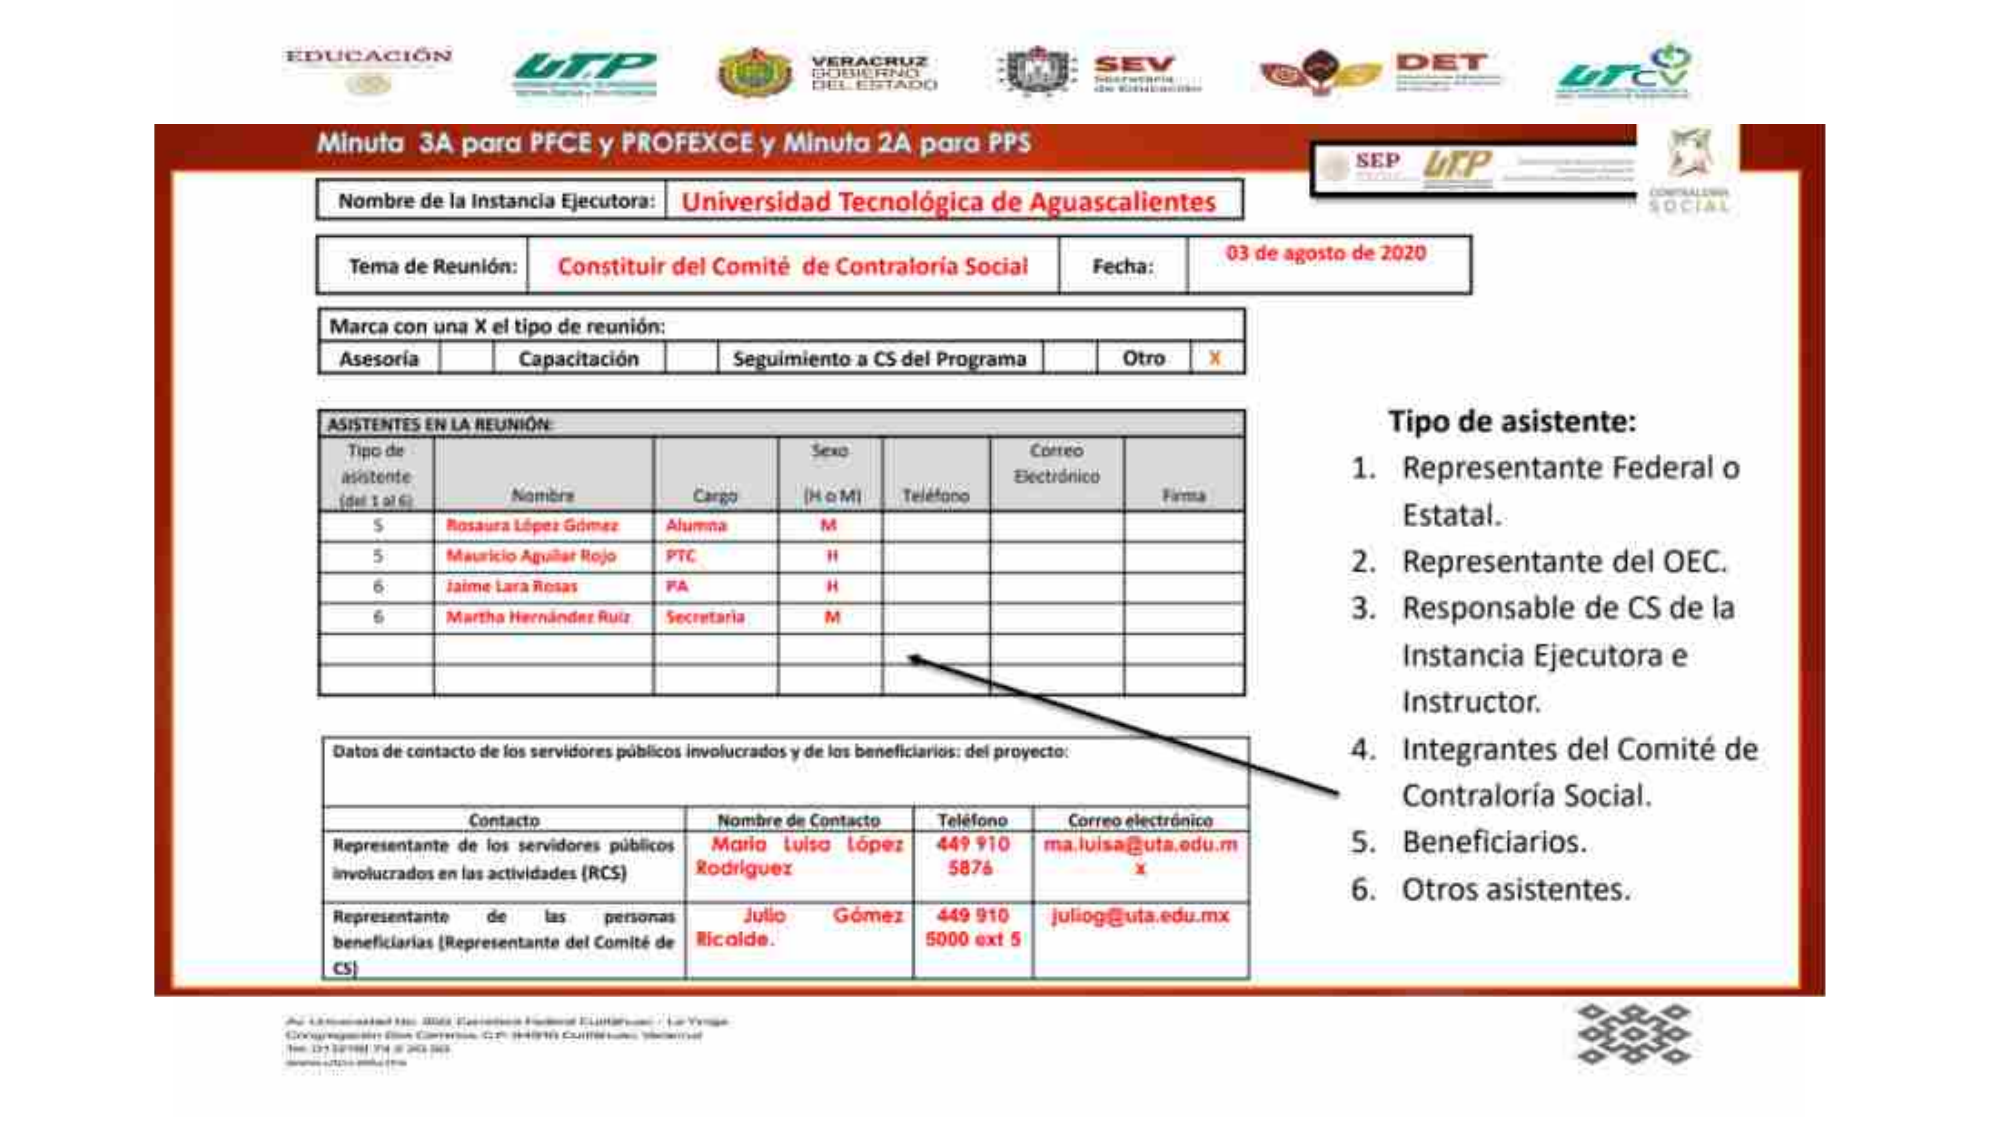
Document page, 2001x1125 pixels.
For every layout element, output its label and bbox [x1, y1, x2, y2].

picture [154, 0, 1826, 1117]
